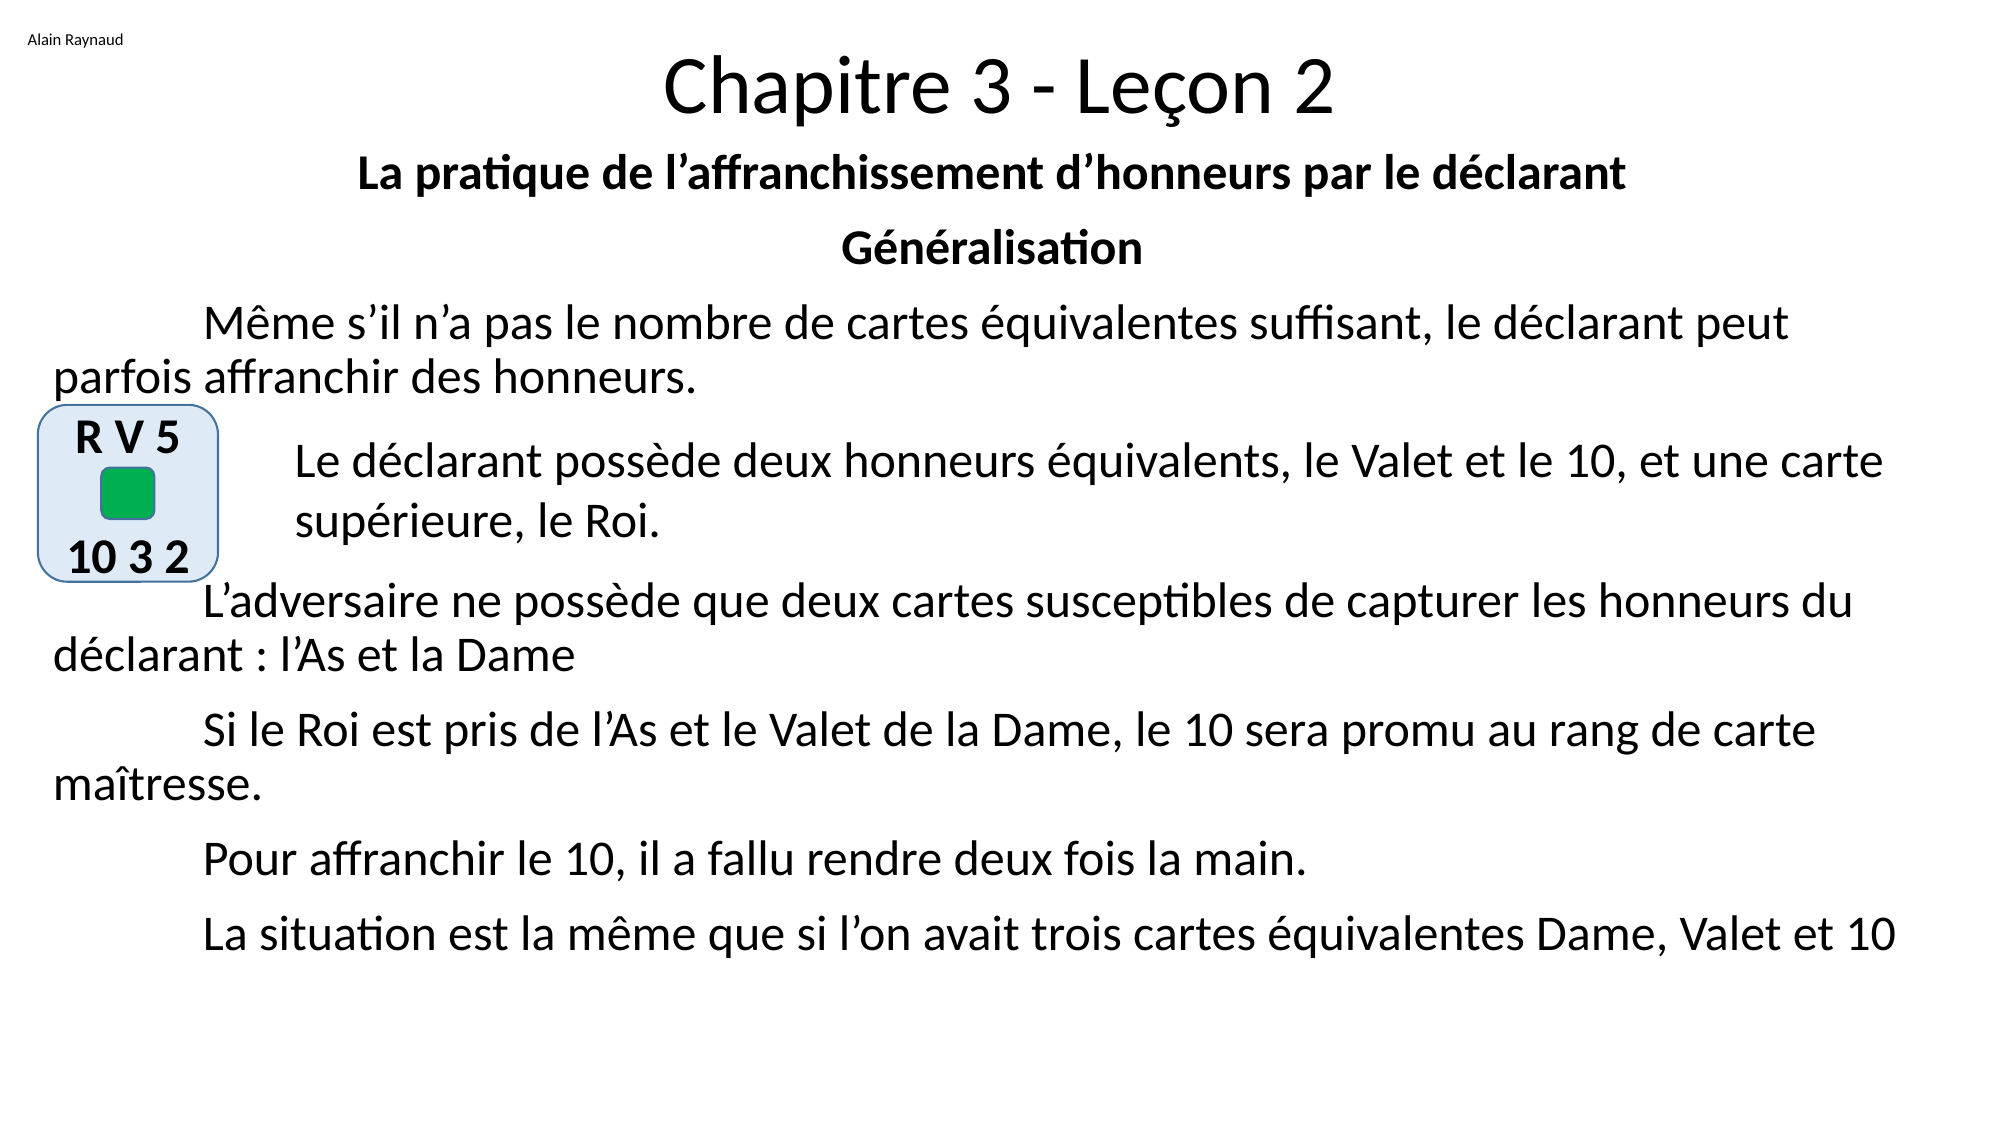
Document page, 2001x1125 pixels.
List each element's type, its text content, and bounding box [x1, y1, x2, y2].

subtitle La pratique de l’affranchissement d’honneurs par le déclarant Généralisation Même s’il n’a pas le nombre de cartes équivalentes suffisant, le déclarant peut parfois affranchir des honneurs. L’adversaire ne possède que deux cartes susceptibles de capturer les honneurs du déclarant : l’As et la Dame Si le Roi est pris de l’As et le Valet de la Dame, le 10 sera promu au rang de carte maîtresse. Pour affranchir le 10, il a fallu rendre deux fois la main. La situation est la même que si l’on avait trois cartes équivalentes Dame, Valet et 10 [37, 139, 1948, 1088]
title Chapitre 3 - Leçon 2 [249, 38, 1750, 139]
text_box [37, 404, 219, 582]
text_box Le déclarant possède deux honneurs équivalents, le Valet et le 10, et une carte supérieure, le Roi. [279, 419, 1914, 555]
text_box Alain Raynaud [12, 21, 147, 57]
